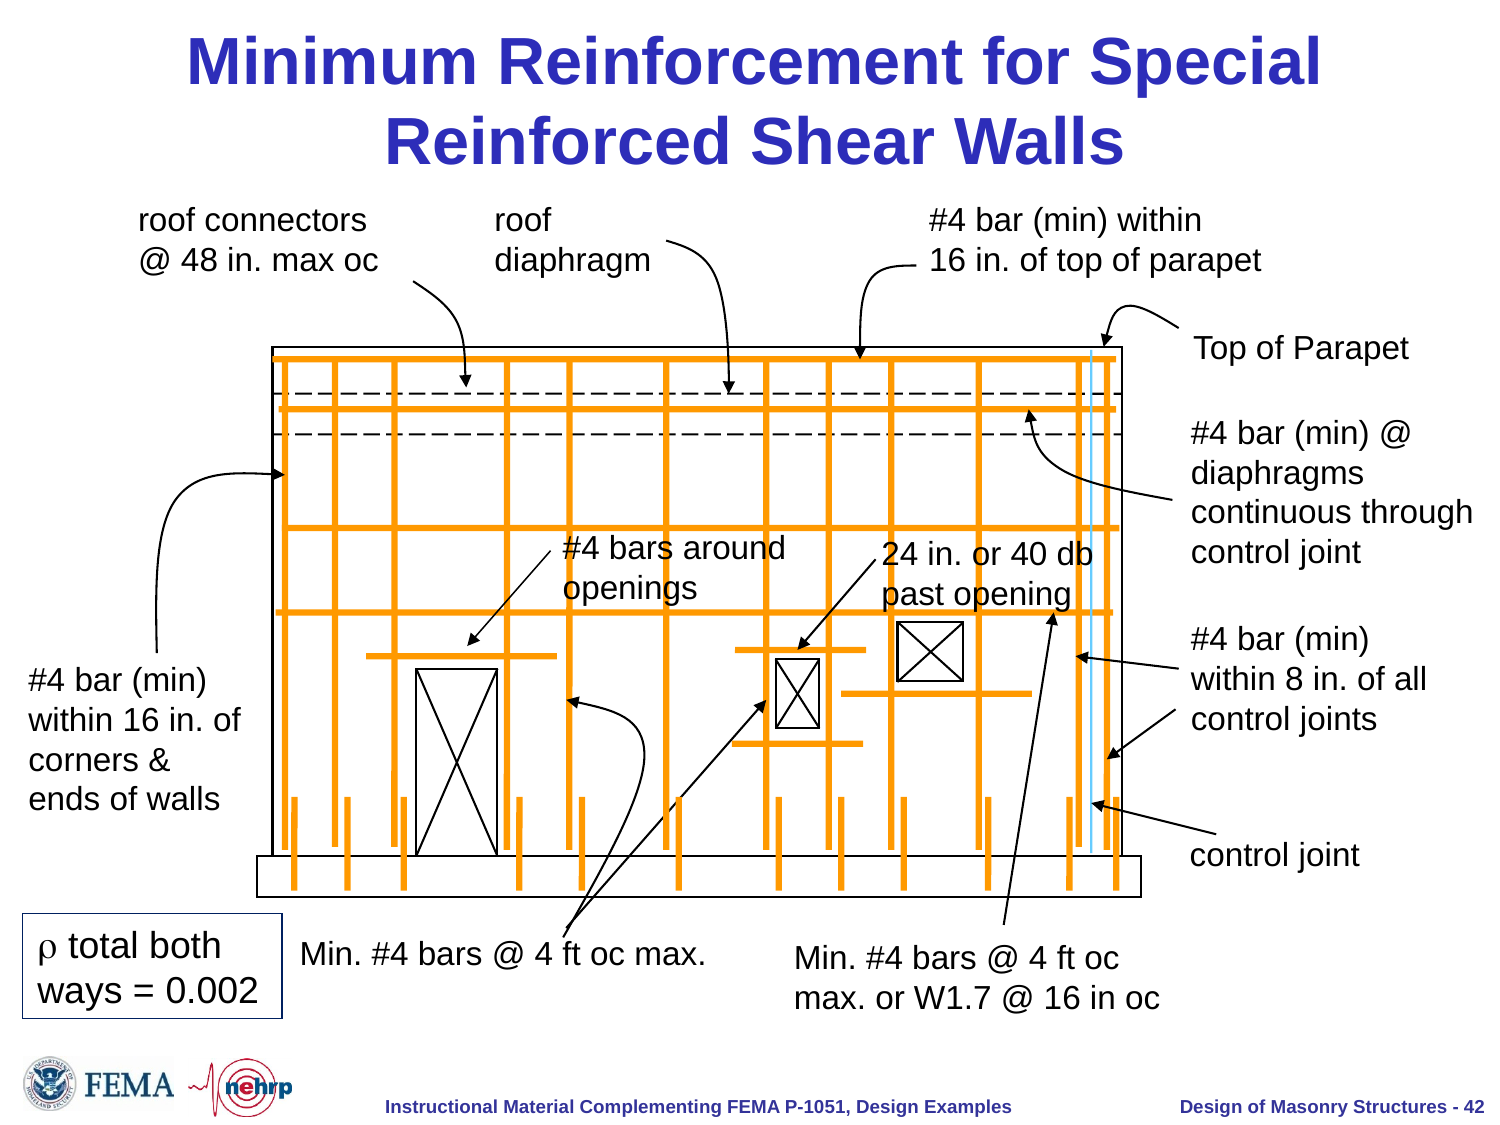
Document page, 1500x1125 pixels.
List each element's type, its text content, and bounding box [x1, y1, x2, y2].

slide_number Design of Masonry Structures - 42 [1042, 1077, 1500, 1125]
picture [188, 1058, 292, 1117]
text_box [13, 190, 1500, 1025]
title Minimum Reinforcement for Special Reinforced Shear Walls [44, 15, 1466, 180]
picture [23, 1056, 174, 1111]
footer Instructional Material Complementing FEMA P-1051, Design Examples [337, 1087, 1042, 1125]
